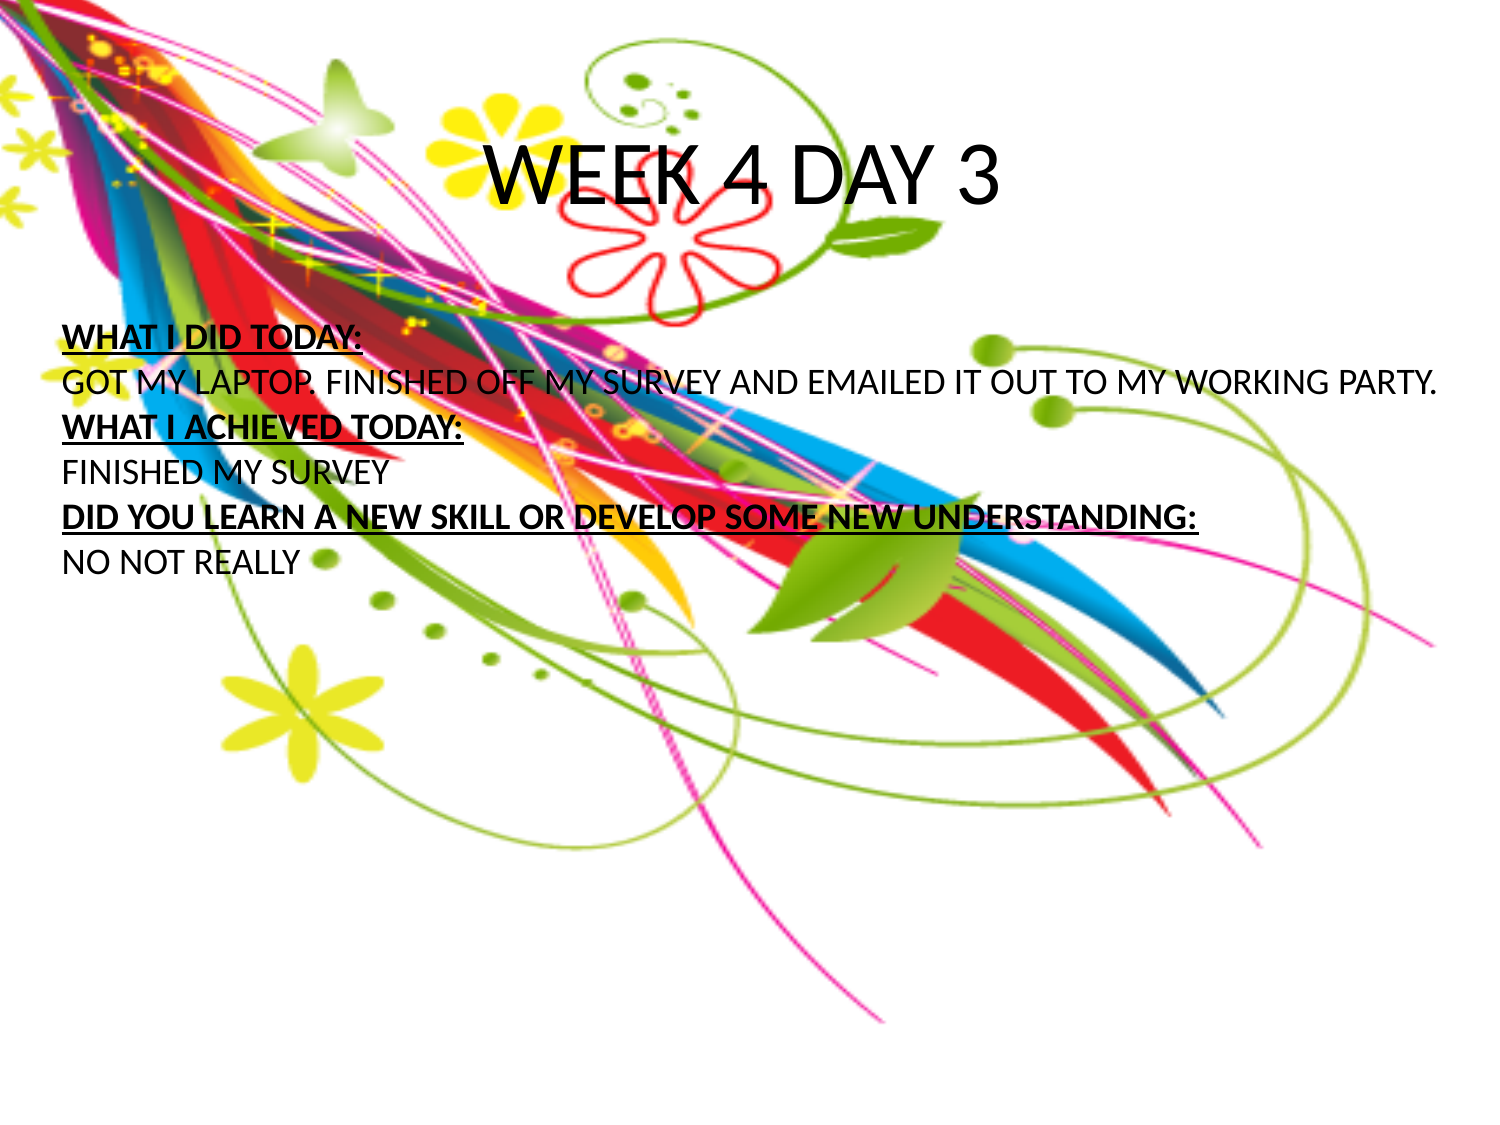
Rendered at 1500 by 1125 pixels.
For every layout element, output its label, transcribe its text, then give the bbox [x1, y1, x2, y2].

title WEEK 4 DAY 3 [105, 46, 1381, 288]
text_box WHAT I DID TODAY: GOT MY LAPTOP. FINISHED OFF MY SURVEY AND EMAILED IT OUT TO MY WORKING PARTY. WHAT I ACHIEVED TODAY: FINISHED MY SURVEY DID YOU LEARN A NEW SKILL OR DEVELOP SOME NEW UNDERSTANDING: NO NOT REALLY [46, 304, 1465, 590]
picture [0, 0, 1500, 1125]
